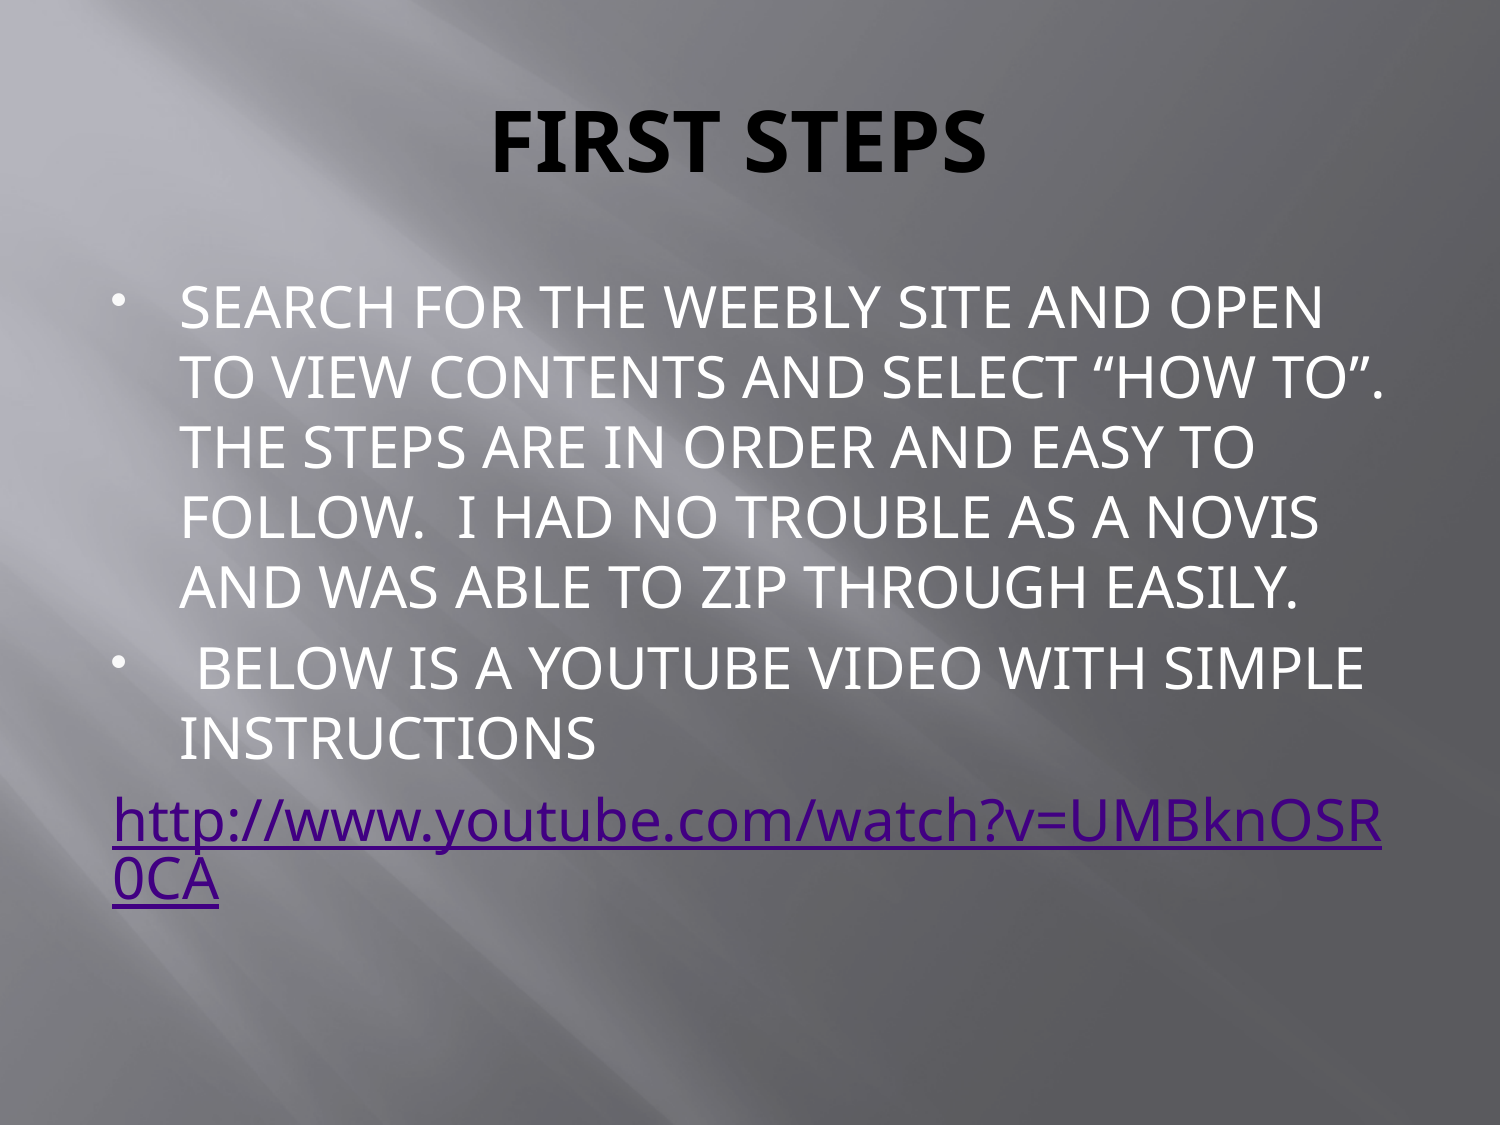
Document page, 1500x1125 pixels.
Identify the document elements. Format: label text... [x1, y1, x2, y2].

list SEARCH FOR THE WEEBLY SITE AND OPEN TO VIEW CONTENTS AND SELECT “HOW TO”. THE STEPS ARE IN ORDER AND EASY TO FOLLOW. I HAD NO TROUBLE AS A NOVIS AND WAS ABLE TO ZIP THROUGH EASILY. BELOW IS A YOUTUBE VIDEO WITH SIMPLE INSTRUCTIONS http://www.youtube.com/watch?v=UMBknOSR0CA [75, 262, 1425, 1035]
title FIRST STEPS [75, 45, 1425, 233]
